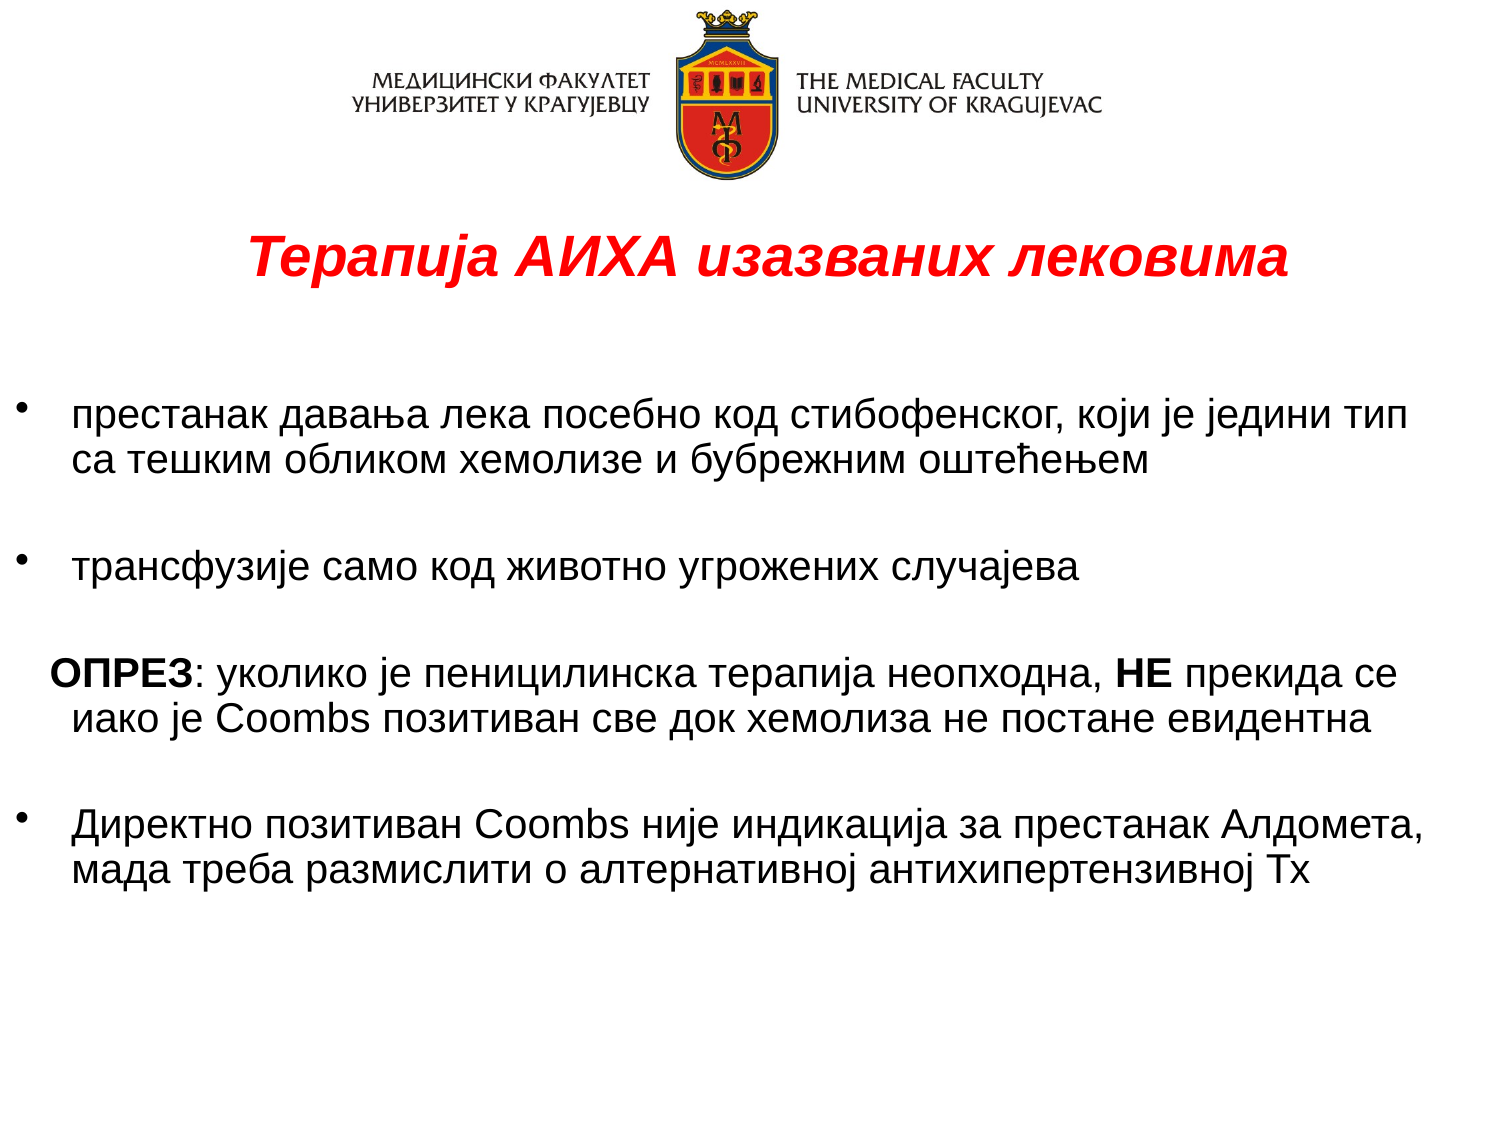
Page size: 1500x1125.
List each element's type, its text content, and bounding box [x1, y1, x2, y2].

title Терапија АИХА изазваних лековима [37, 207, 1500, 319]
list престанак давања лека посебно код стибофенског, који је једини тип са тешким обликом хемолизе и бубрежним оштећењем трансфузије само код животно угрожених случајева ОПРЕЗ: уколико је пеницилинска терапија неопходна, НЕ прекида се иако је Coоmbs позитиван све док хемолиза не постане евидентна Директно позитиван Coоmbs није индикација за престанак Алдомета, мада треба размислити о алтернативној антихипертензивној Тх [0, 385, 1463, 1125]
picture [328, 0, 1125, 191]
